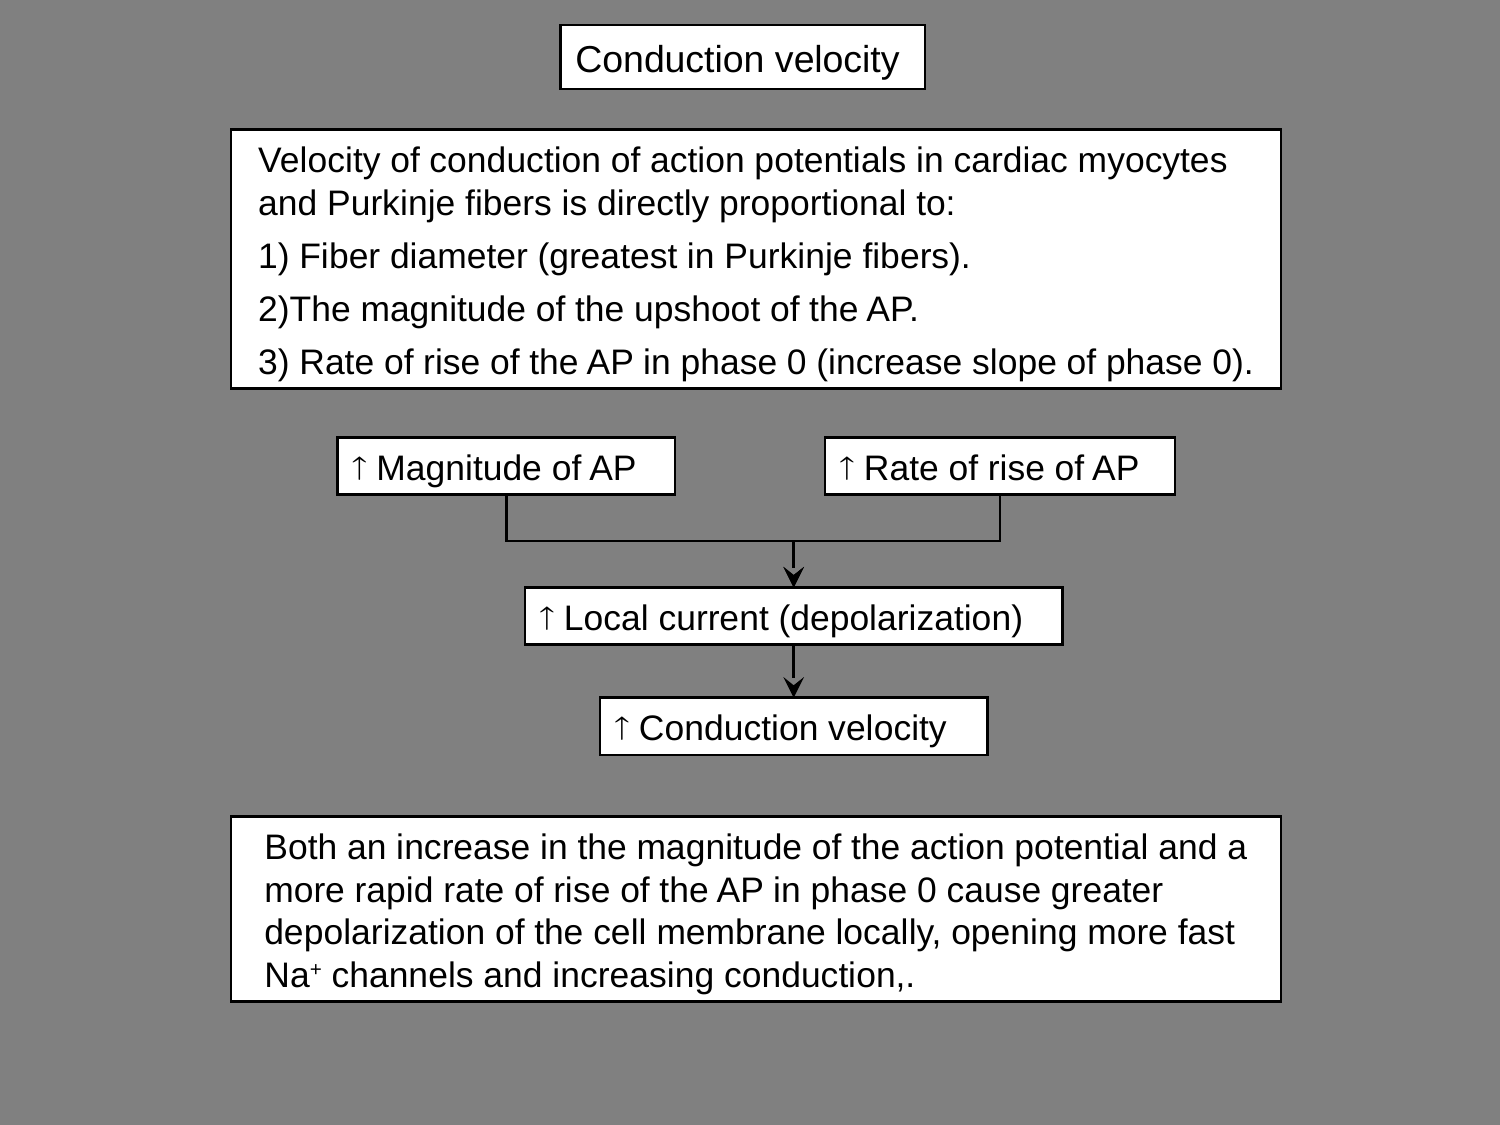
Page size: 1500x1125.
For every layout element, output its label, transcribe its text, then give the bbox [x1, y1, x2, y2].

text_box Both an increase in the magnitude of the action potential and a more rapid rate of rise of the AP in phase 0 cause greater depolarization of the cell membrane locally, opening more fast Na+ channels and increasing conduction,. [231, 816, 1282, 1002]
title Conduction velocity [559, 24, 926, 90]
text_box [337, 437, 1176, 758]
text_box Velocity of conduction of action potentials in cardiac myocytes and Purkinje fibers is directly proportional to: 1) Fiber diameter (greatest in Purkinje fibers). 2)The magnitude of the upshoot of the AP. 3) Rate of rise of the AP in phase 0 (increase slope of phase 0). [231, 129, 1282, 389]
